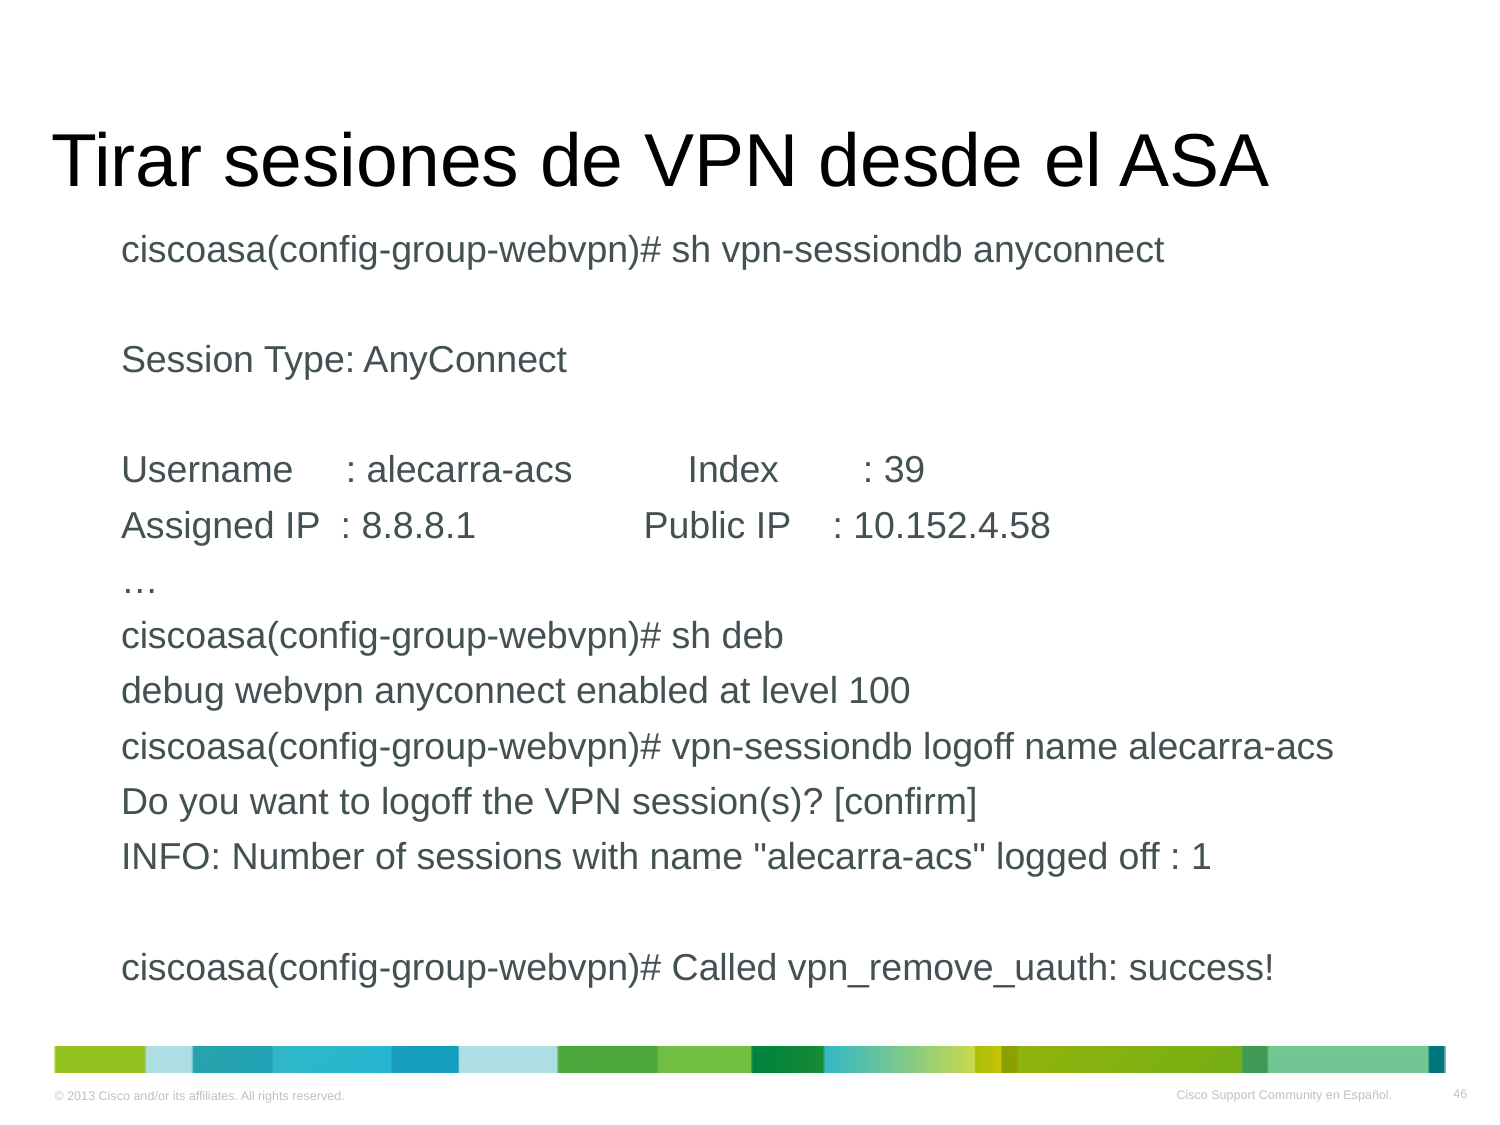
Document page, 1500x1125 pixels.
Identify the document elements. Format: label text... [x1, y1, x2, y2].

title Tirar sesiones de VPN desde el ASA [37, 70, 1447, 209]
list ciscoasa(config-group-webvpn)# sh vpn-sessiondb anyconnect Session Type: AnyConnect Username : alecarra-acs Index : 39 Assigned IP : 8.8.8.1 Public IP : 10.152.4.58 … ciscoasa(config-group-webvpn)# sh deb debug webvpn anyconnect enabled at level 100 ciscoasa(config-group-webvpn)# vpn-sessiondb logoff name alecarra-acs Do you want to logoff the VPN session(s)? [confirm] INFO: Number of sessions with name "alecarra-acs" logged off : 1 ciscoasa(config-group-webvpn)# Called vpn_remove_uauth: success! [39, 220, 1447, 1035]
picture [54, 1046, 1446, 1073]
